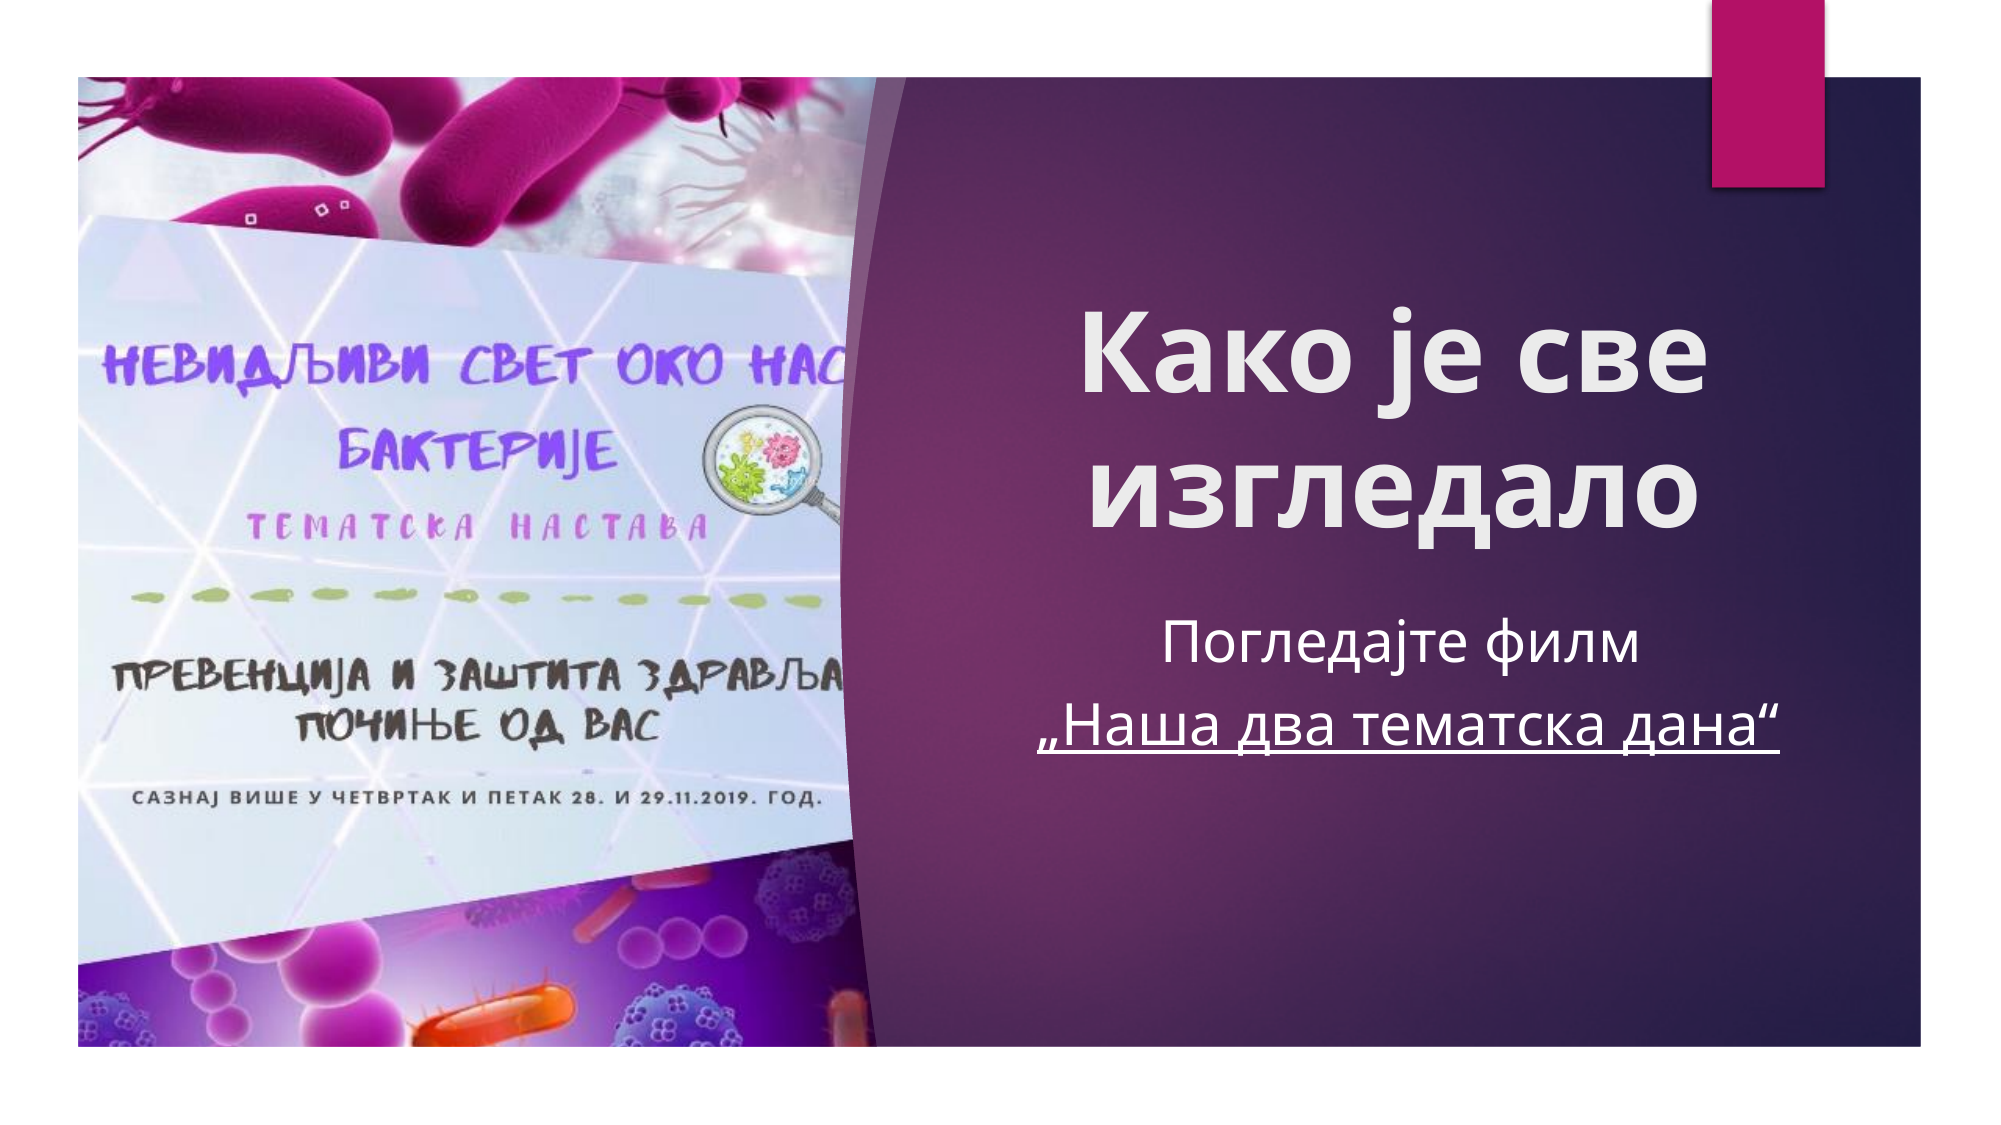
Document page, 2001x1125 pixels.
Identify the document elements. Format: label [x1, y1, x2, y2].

picture [69, 65, 879, 1060]
text_box [0, 0, 2000, 1125]
